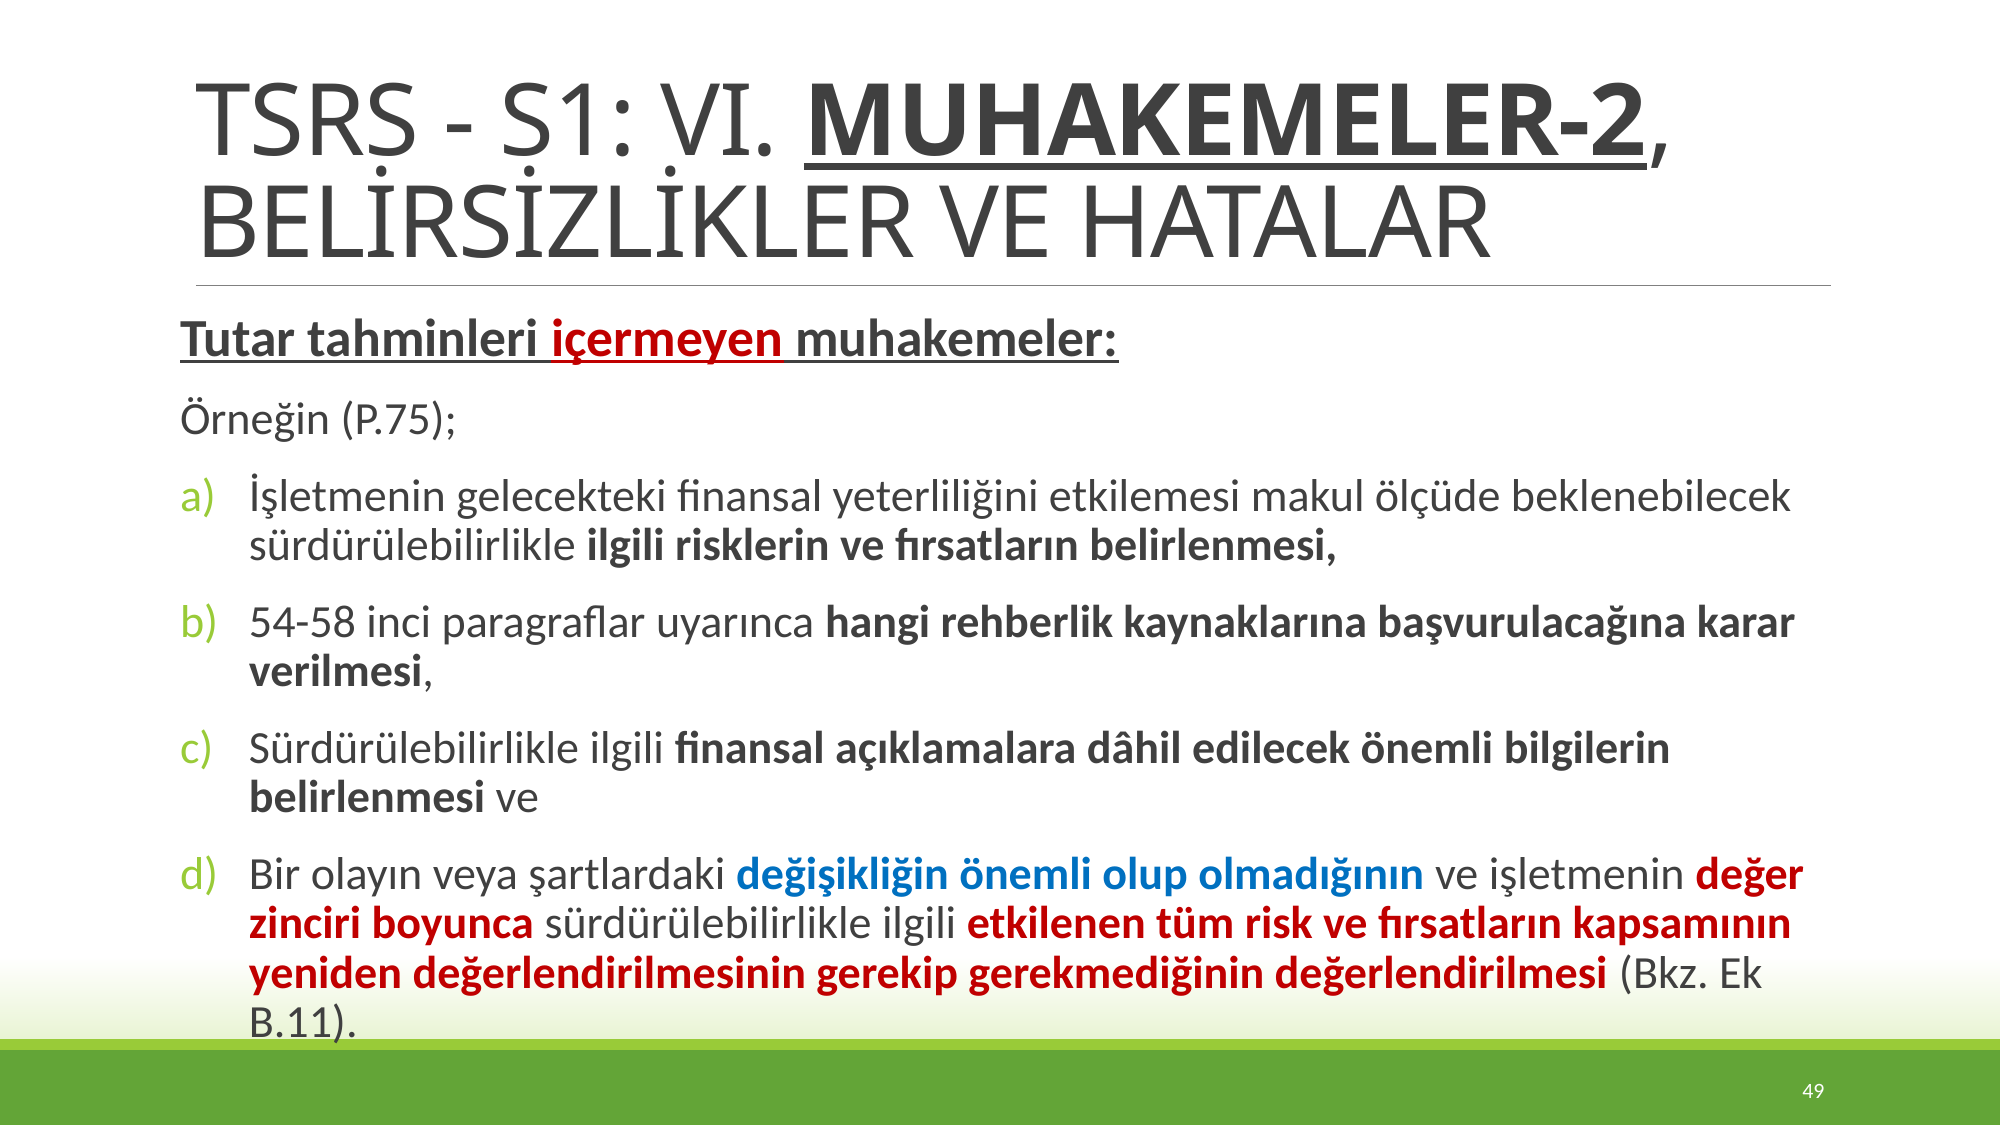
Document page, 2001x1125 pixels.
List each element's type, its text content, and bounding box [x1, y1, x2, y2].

slide_number 49 [1624, 1059, 1840, 1120]
list Tutar tahminleri içermeyen muhakemeler: Örneğin (P.75); İşletmenin gelecekteki finansal yeterliliğini etkilemesi makul ölçüde beklenebilecek sürdürülebilirlikle ilgili risklerin ve fırsatların belirlenmesi, 54-58 inci paragraflar uyarınca hangi rehberlik kaynaklarına başvurulacağına karar verilmesi, Sürdürülebilirlikle ilgili finansal açıklamalara dâhil edilecek önemli bilgilerin belirlenmesi ve Bir olayın veya şartlardaki değişikliğin önemli olup olmadığının ve işletmenin değer zinciri boyunca sürdürülebilirlikle ilgili etkilenen tüm risk ve fırsatların kapsamının yeniden değerlendirilmesinin gerekip gerekmediğinin değerlendirilmesi (Bkz. Ek B.11). [180, 302, 1845, 1060]
title TSRS - S1: VI. MUHAKEMELER-2, BELİRSİZLİKLER VE HATALAR [180, 47, 1830, 285]
